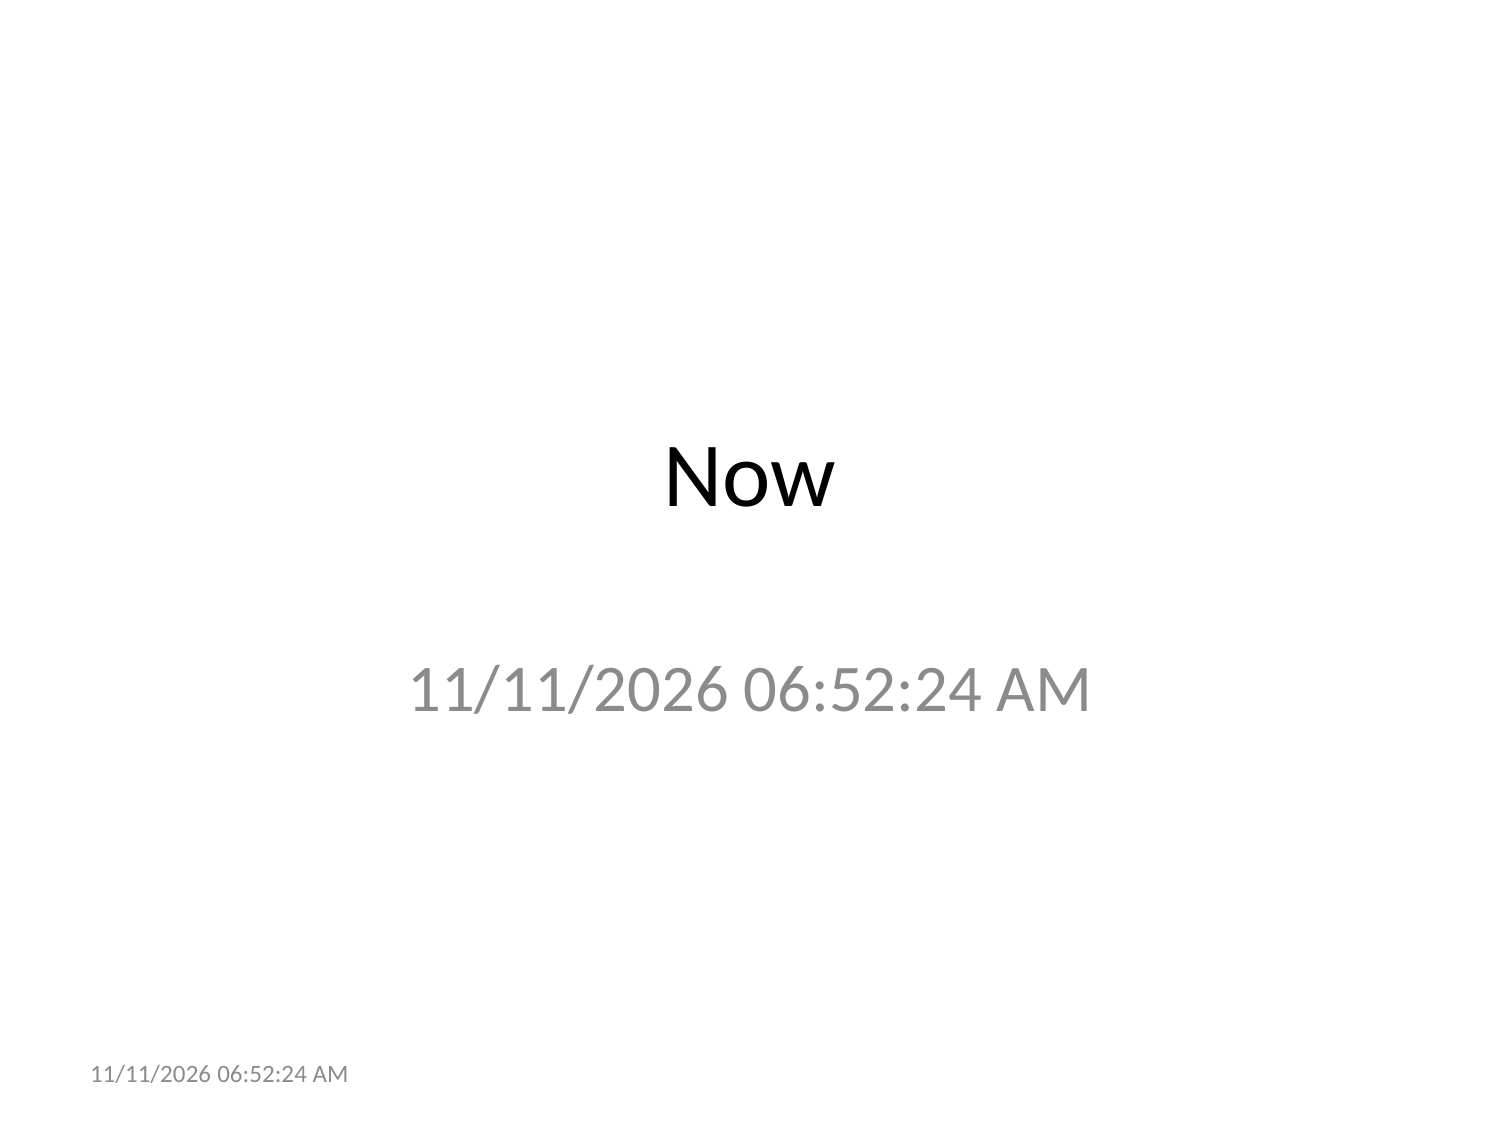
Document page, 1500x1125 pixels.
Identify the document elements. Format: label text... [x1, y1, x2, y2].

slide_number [75, 1042, 425, 1103]
subtitle 2011-12-19 10:20:04 AM [225, 637, 1275, 925]
title Now [112, 349, 1388, 591]
